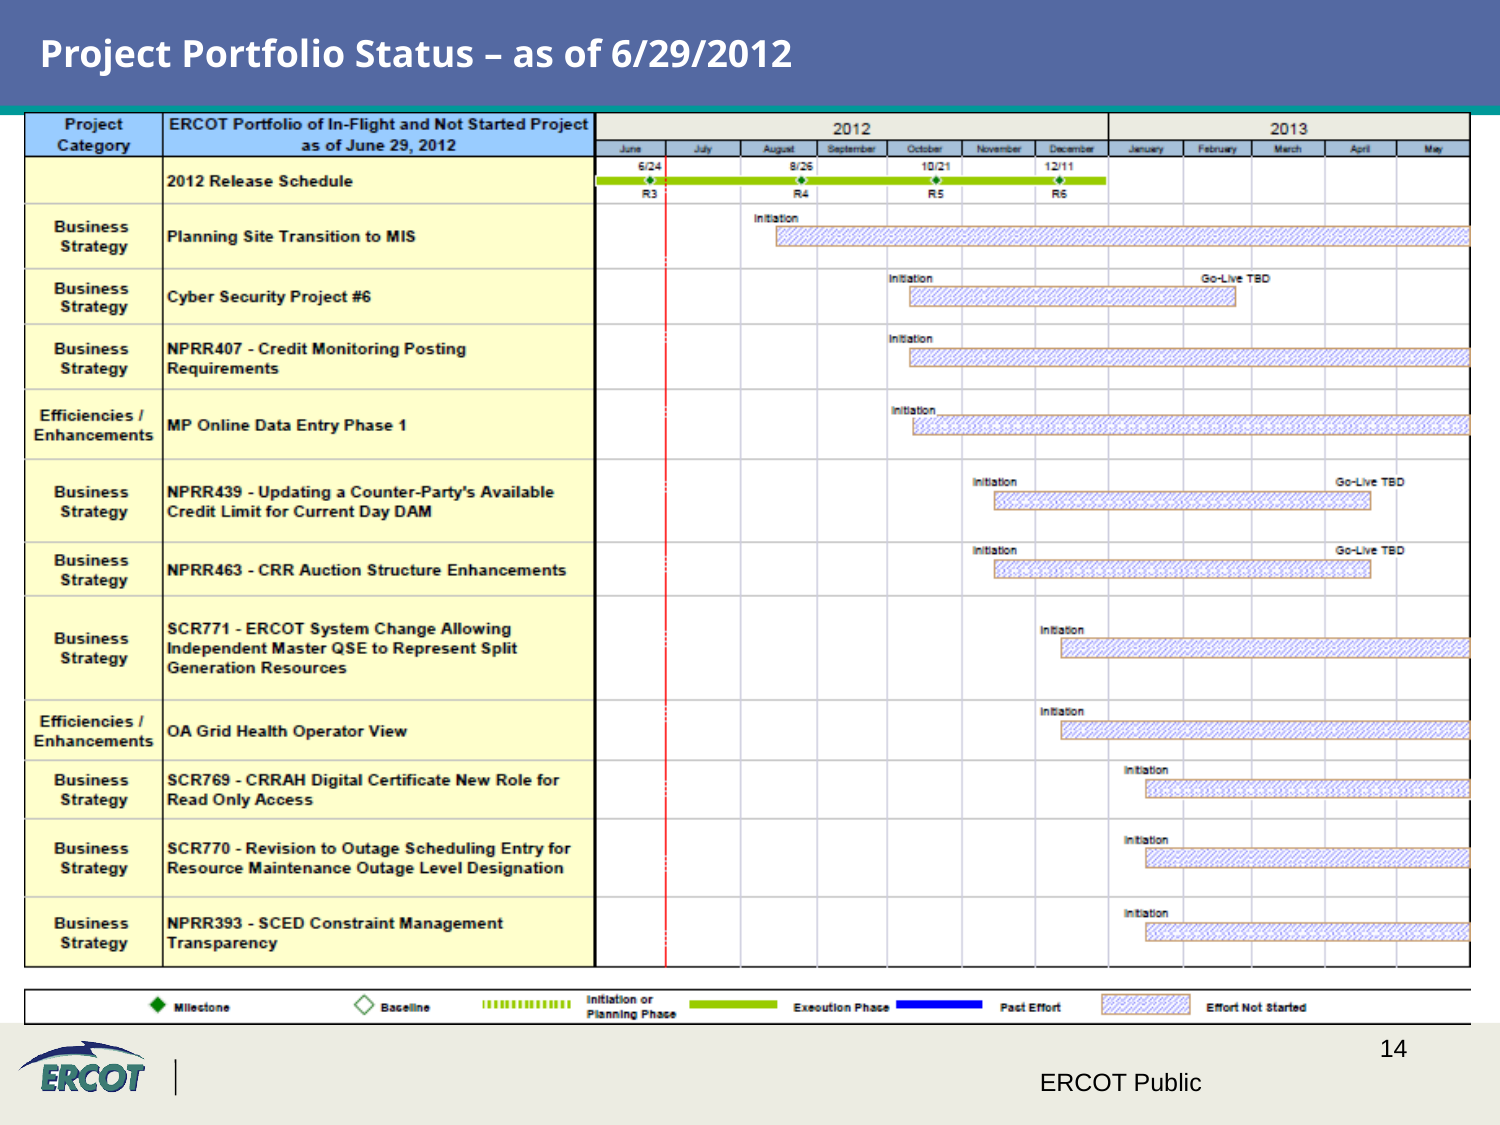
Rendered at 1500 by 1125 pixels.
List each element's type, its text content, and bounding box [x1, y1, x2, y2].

footer ERCOT Public [1025, 1059, 1438, 1125]
picture [24, 112, 1471, 1026]
picture [10, 1031, 151, 1111]
text_box Project Portfolio Status – as of 6/29/2012 [24, 30, 1163, 106]
text_box [24, 22, 1450, 85]
